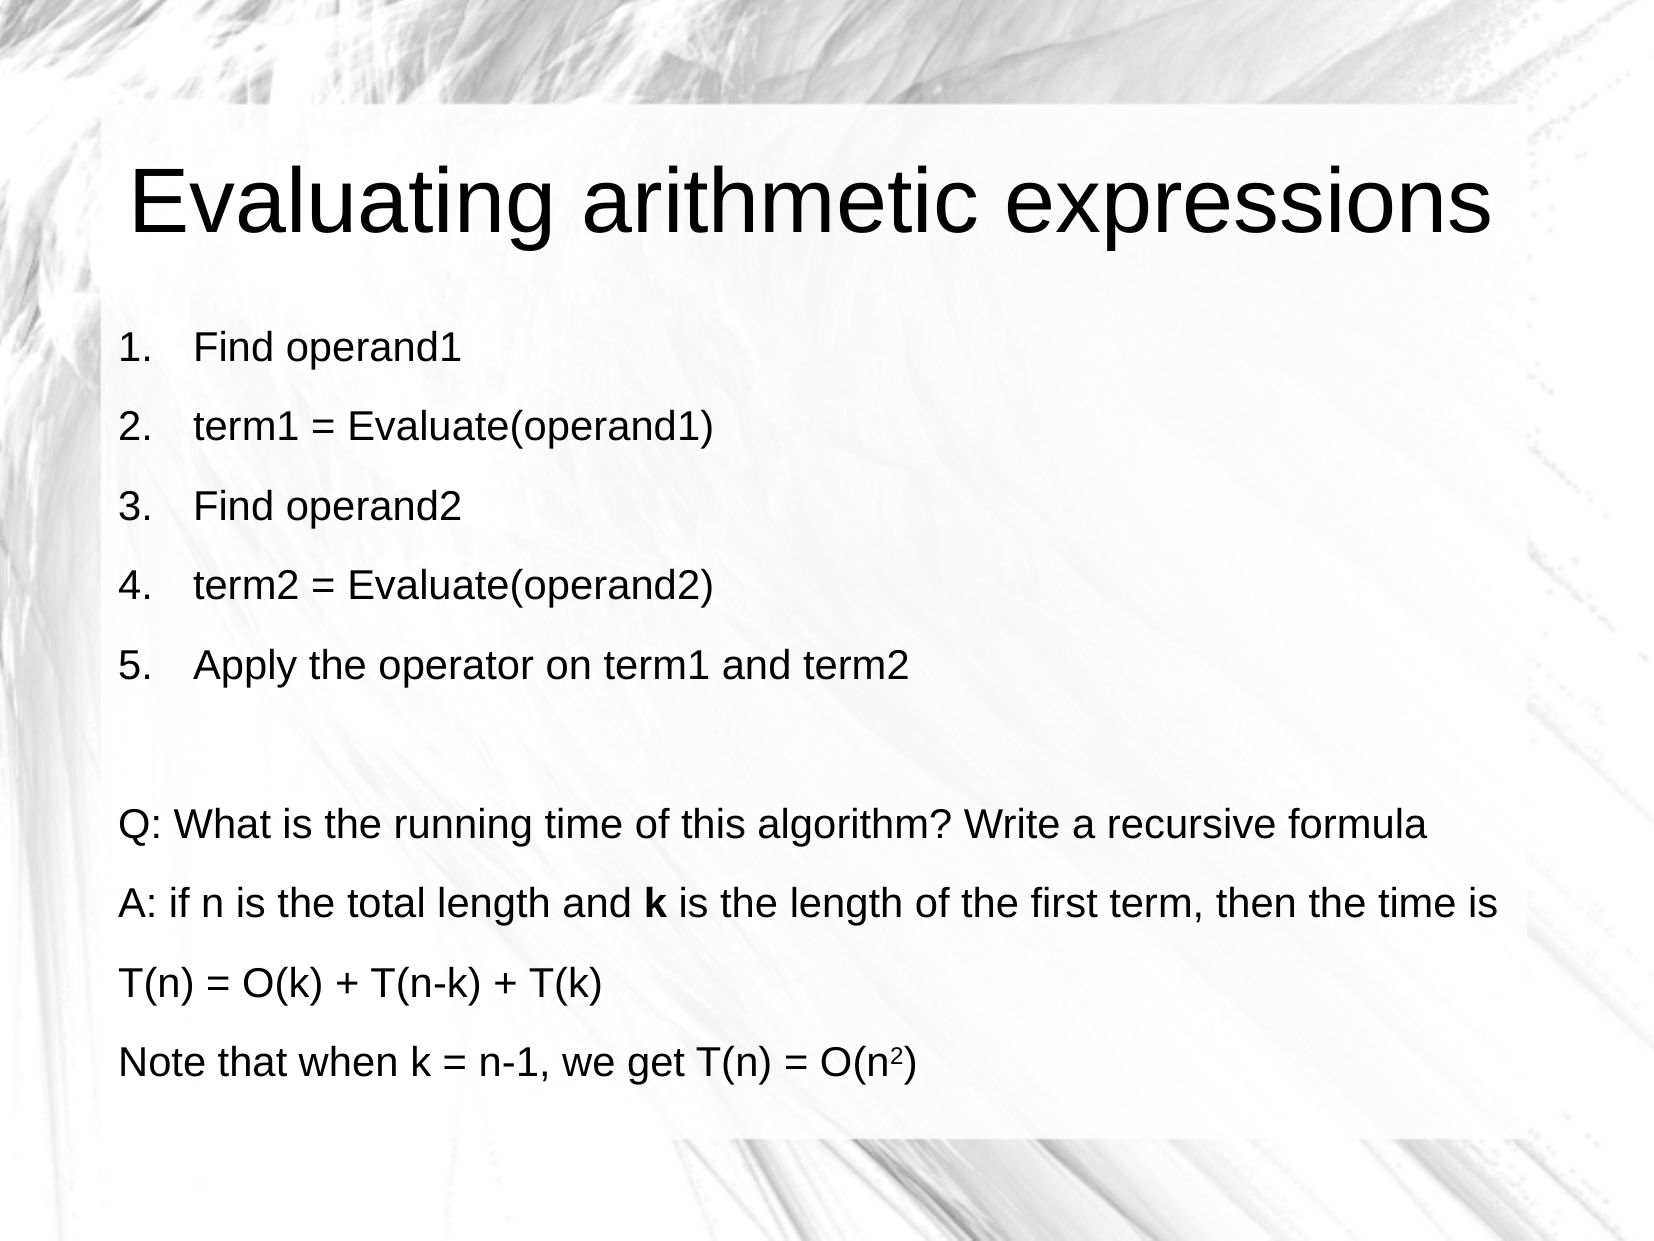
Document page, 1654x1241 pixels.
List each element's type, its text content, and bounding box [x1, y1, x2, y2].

list Find operand1 term1 = Evaluate(operand1) Find operand2 term2 = Evaluate(operand2) Apply the operator on term1 and term2 Q: What is the running time of this algorithm? Write a recursive formula A: if n is the total length and k is the length of the first term, then the time is T(n) = O(k) + T(n-k) + T(k) Note that when k = n-1, we get T(n) = O(n2) [118, 319, 1571, 1102]
picture [0, 0, 1654, 1241]
title Evaluating arithmetic expressions [118, 112, 1506, 281]
